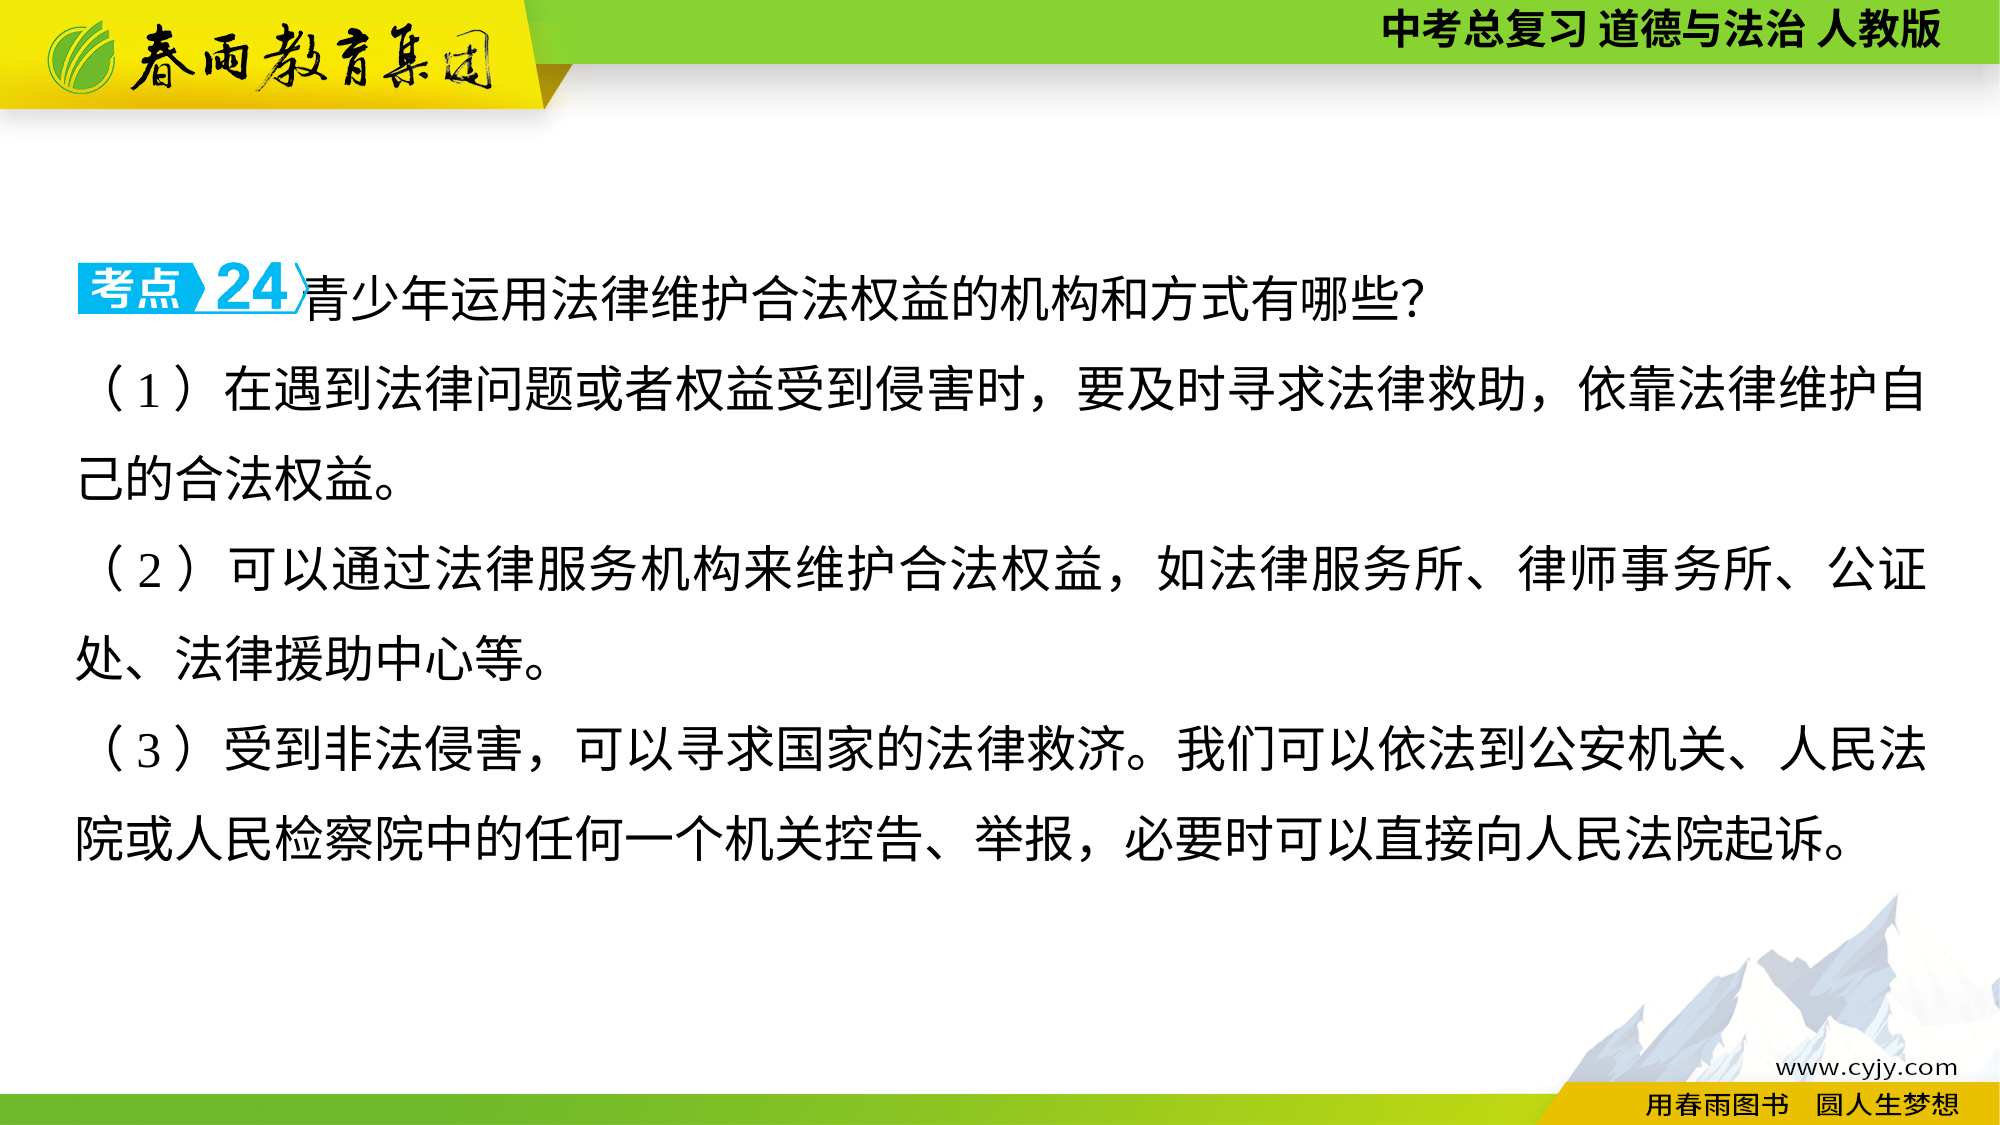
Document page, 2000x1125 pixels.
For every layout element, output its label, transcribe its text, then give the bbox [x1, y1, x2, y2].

picture [0, 0, 2000, 1125]
list 青少年运用法律维护合法权益的机构和方式有哪些？ （1）在遇到法律问题或者权益受到侵害时，要及时寻求法律救助，依靠法律维护自己的合法权益。 （2）可以通过法律服务机构来维护合法权益，如法律服务所、律师事务所、公证处、法律援助中心等。 （3）受到非法侵害，可以寻求国家的法律救济。我们可以依法到公安机关、人民法院或人民检察院中的任何一个机关控告、举报，必要时可以直接向人民法院起诉。 [59, 229, 1944, 870]
